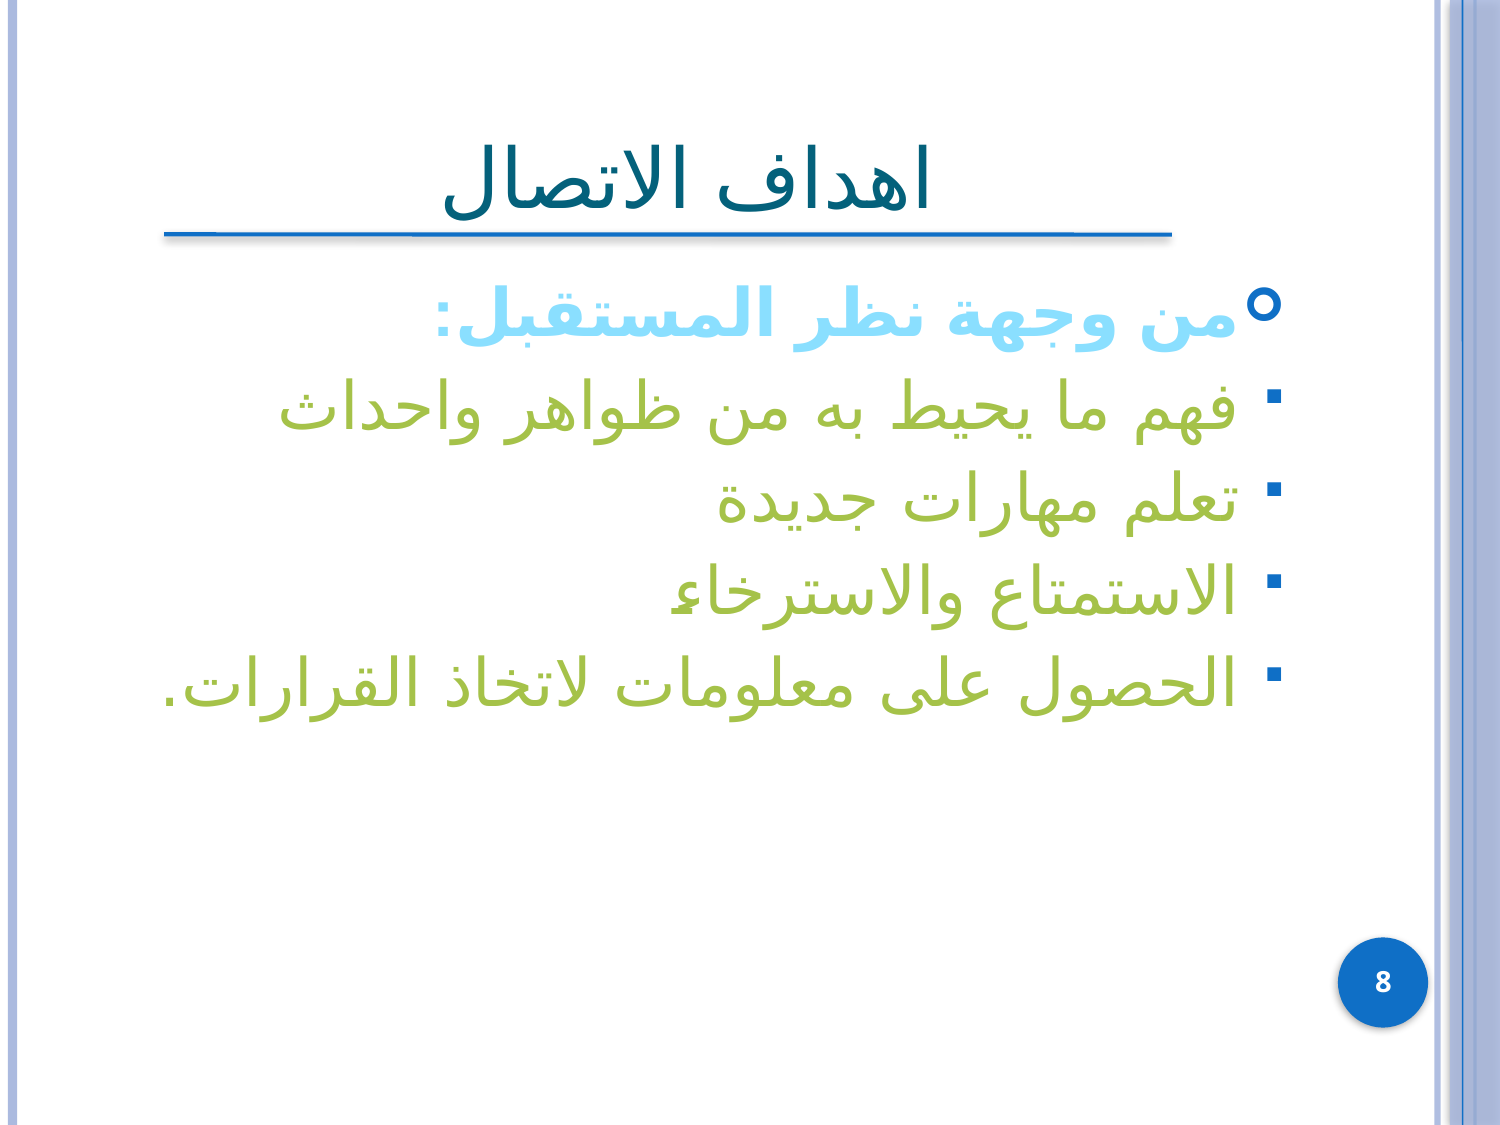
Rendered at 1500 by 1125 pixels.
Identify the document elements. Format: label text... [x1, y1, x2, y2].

slide_number 8 [1333, 940, 1434, 1026]
title اهداف الاتصال [75, 45, 1300, 233]
list من وجهة نظر المستقبل: فهم ما يحيط به من ظواهر واحداث تعلم مهارات جديدة الاستمتاع والاسترخاء الحصول على معلومات لاتخاذ القرارات. [74, 262, 1301, 1063]
